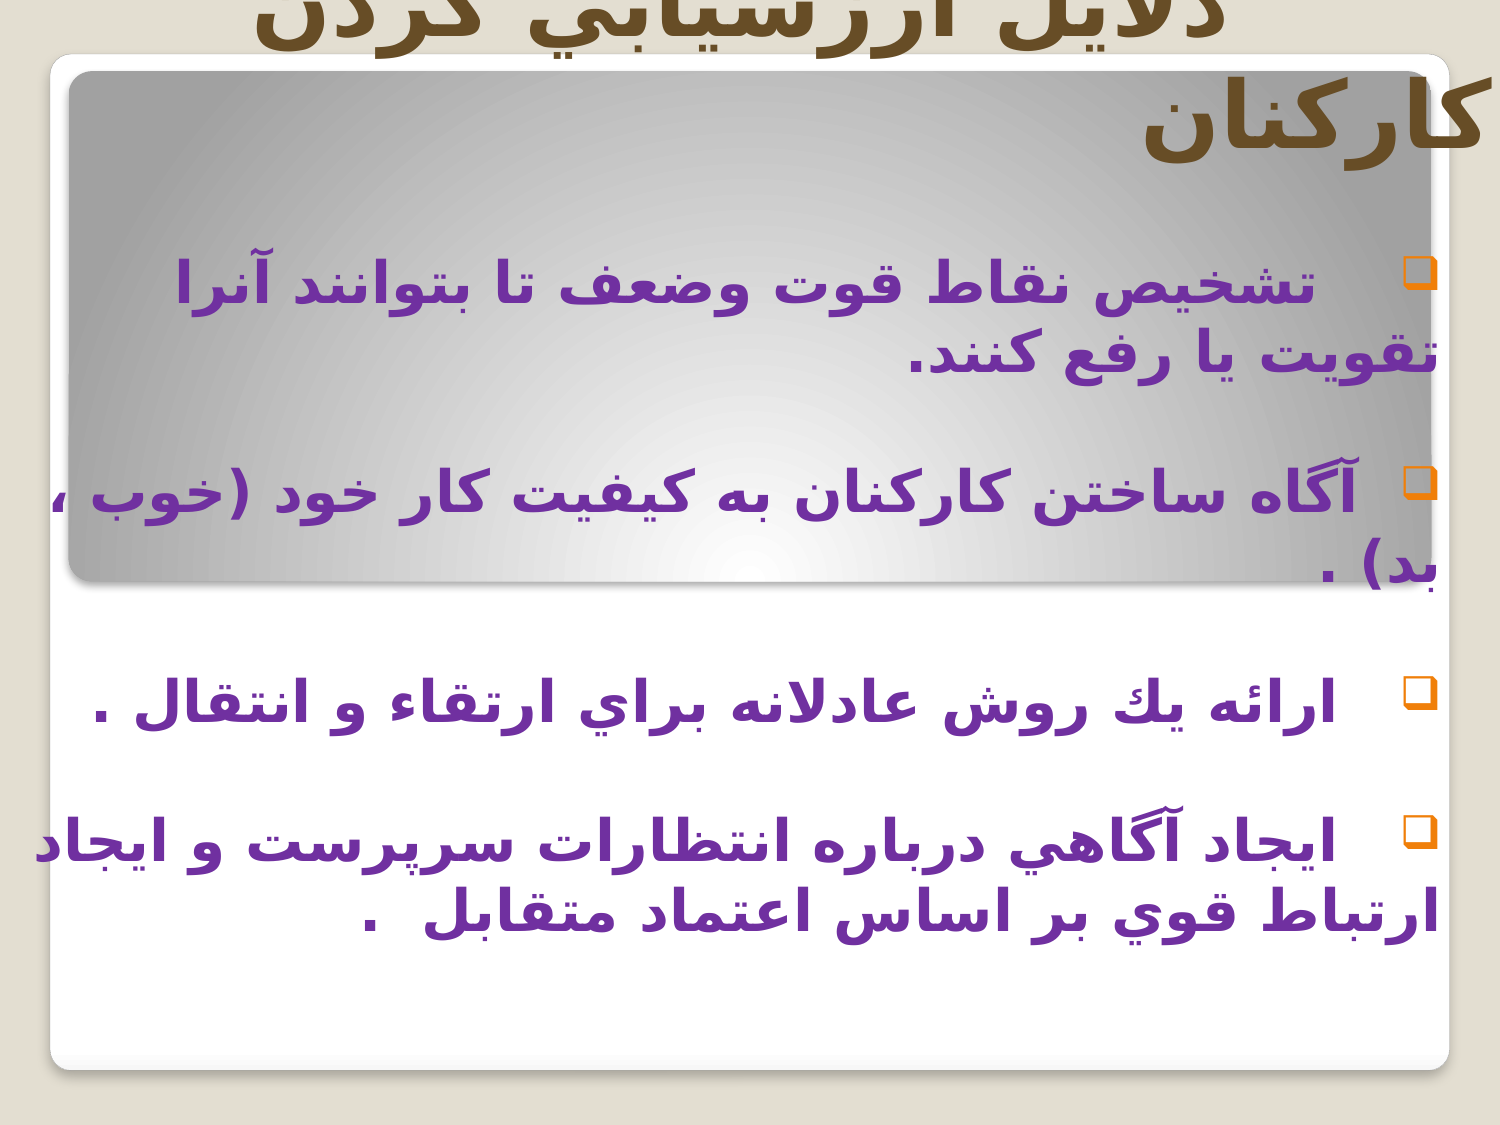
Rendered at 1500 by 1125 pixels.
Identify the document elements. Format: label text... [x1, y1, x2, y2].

text_box [49, 224, 1500, 1125]
text_box [24, 200, 1500, 1125]
subtitle تشخيص نقاط قوت وضعف تا بتوانند آنرا تقويت يا رفع كنند. آگاه ساختن كاركنان به كيفيت كار خود (خوب ، بد) . ارائه يك روش عادلانه براي ارتقاء و انتقال . ايجاد آگاهي درباره انتظارات سرپرست و ايجاد ارتباط قوي بر اساس اعتماد متقابل . [0, 174, 1463, 1125]
title دلايل ارزشيابي كردن كاركنان [0, 0, 1500, 175]
